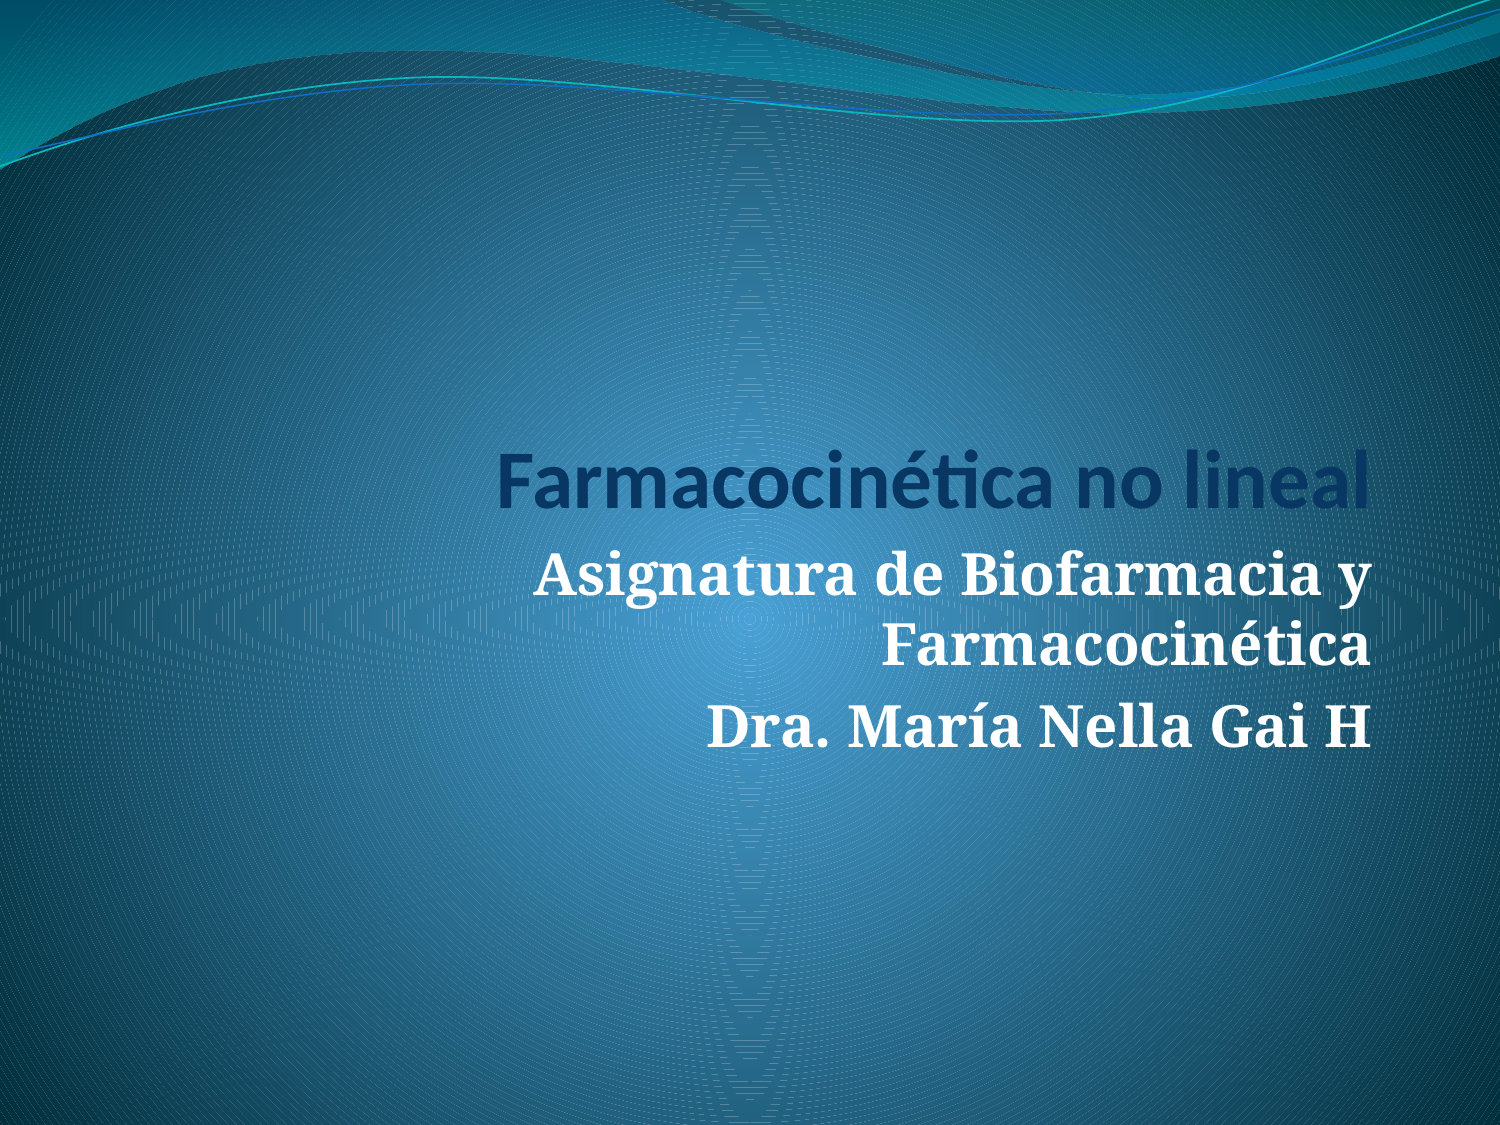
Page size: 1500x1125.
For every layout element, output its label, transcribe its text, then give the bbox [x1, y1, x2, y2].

title Farmacocinética no lineal [87, 224, 1376, 526]
subtitle Asignatura de Biofarmacia y Farmacocinética Dra. María Nella Gai H [87, 529, 1377, 818]
